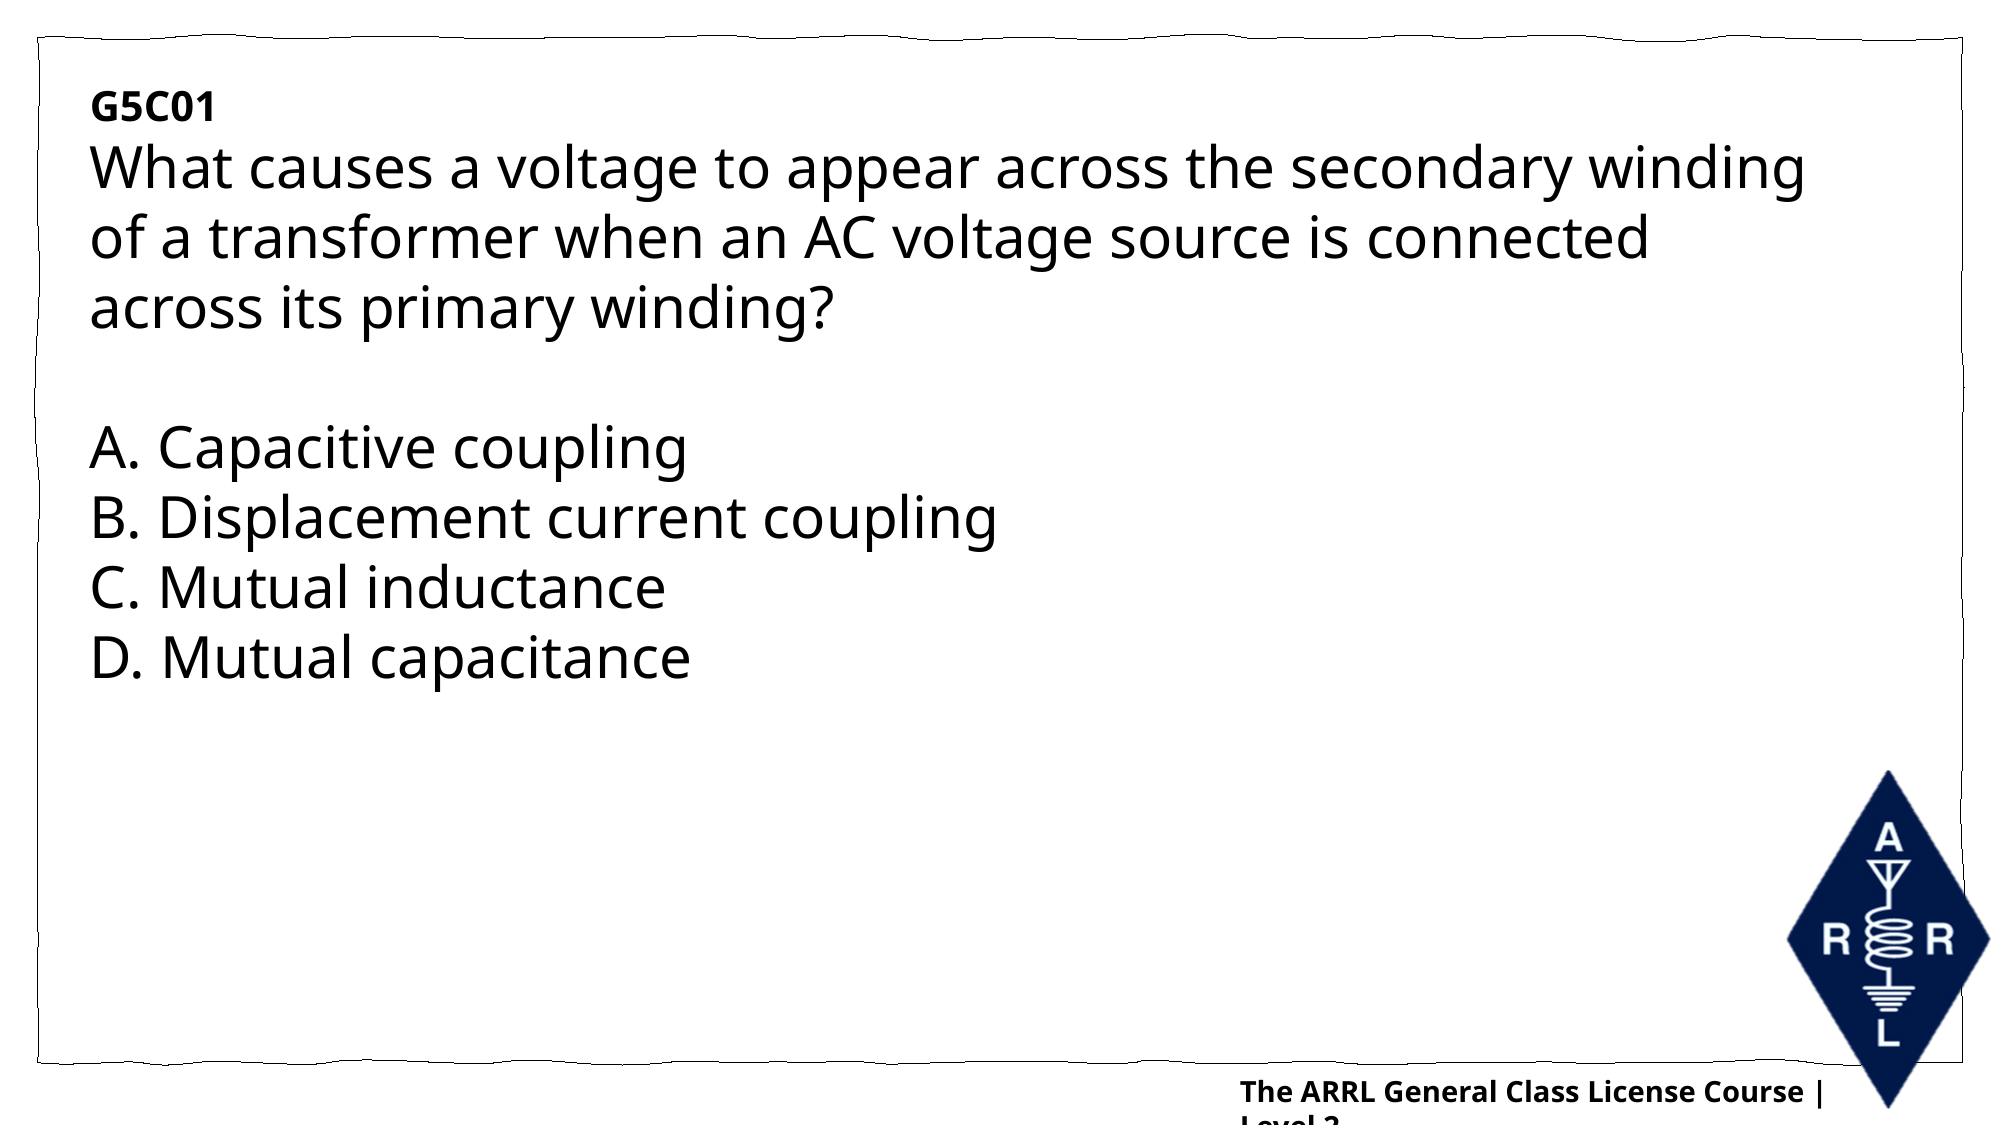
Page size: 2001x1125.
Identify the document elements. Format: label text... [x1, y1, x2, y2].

picture [1773, 752, 1999, 1125]
text_box G5C01 What causes a voltage to appear across the secondary winding of a transformer when an AC voltage source is connected across its primary winding? A. Capacitive coupling B. Displacement current coupling C. Mutual inductance D. Mutual capacitance [75, 72, 1850, 698]
